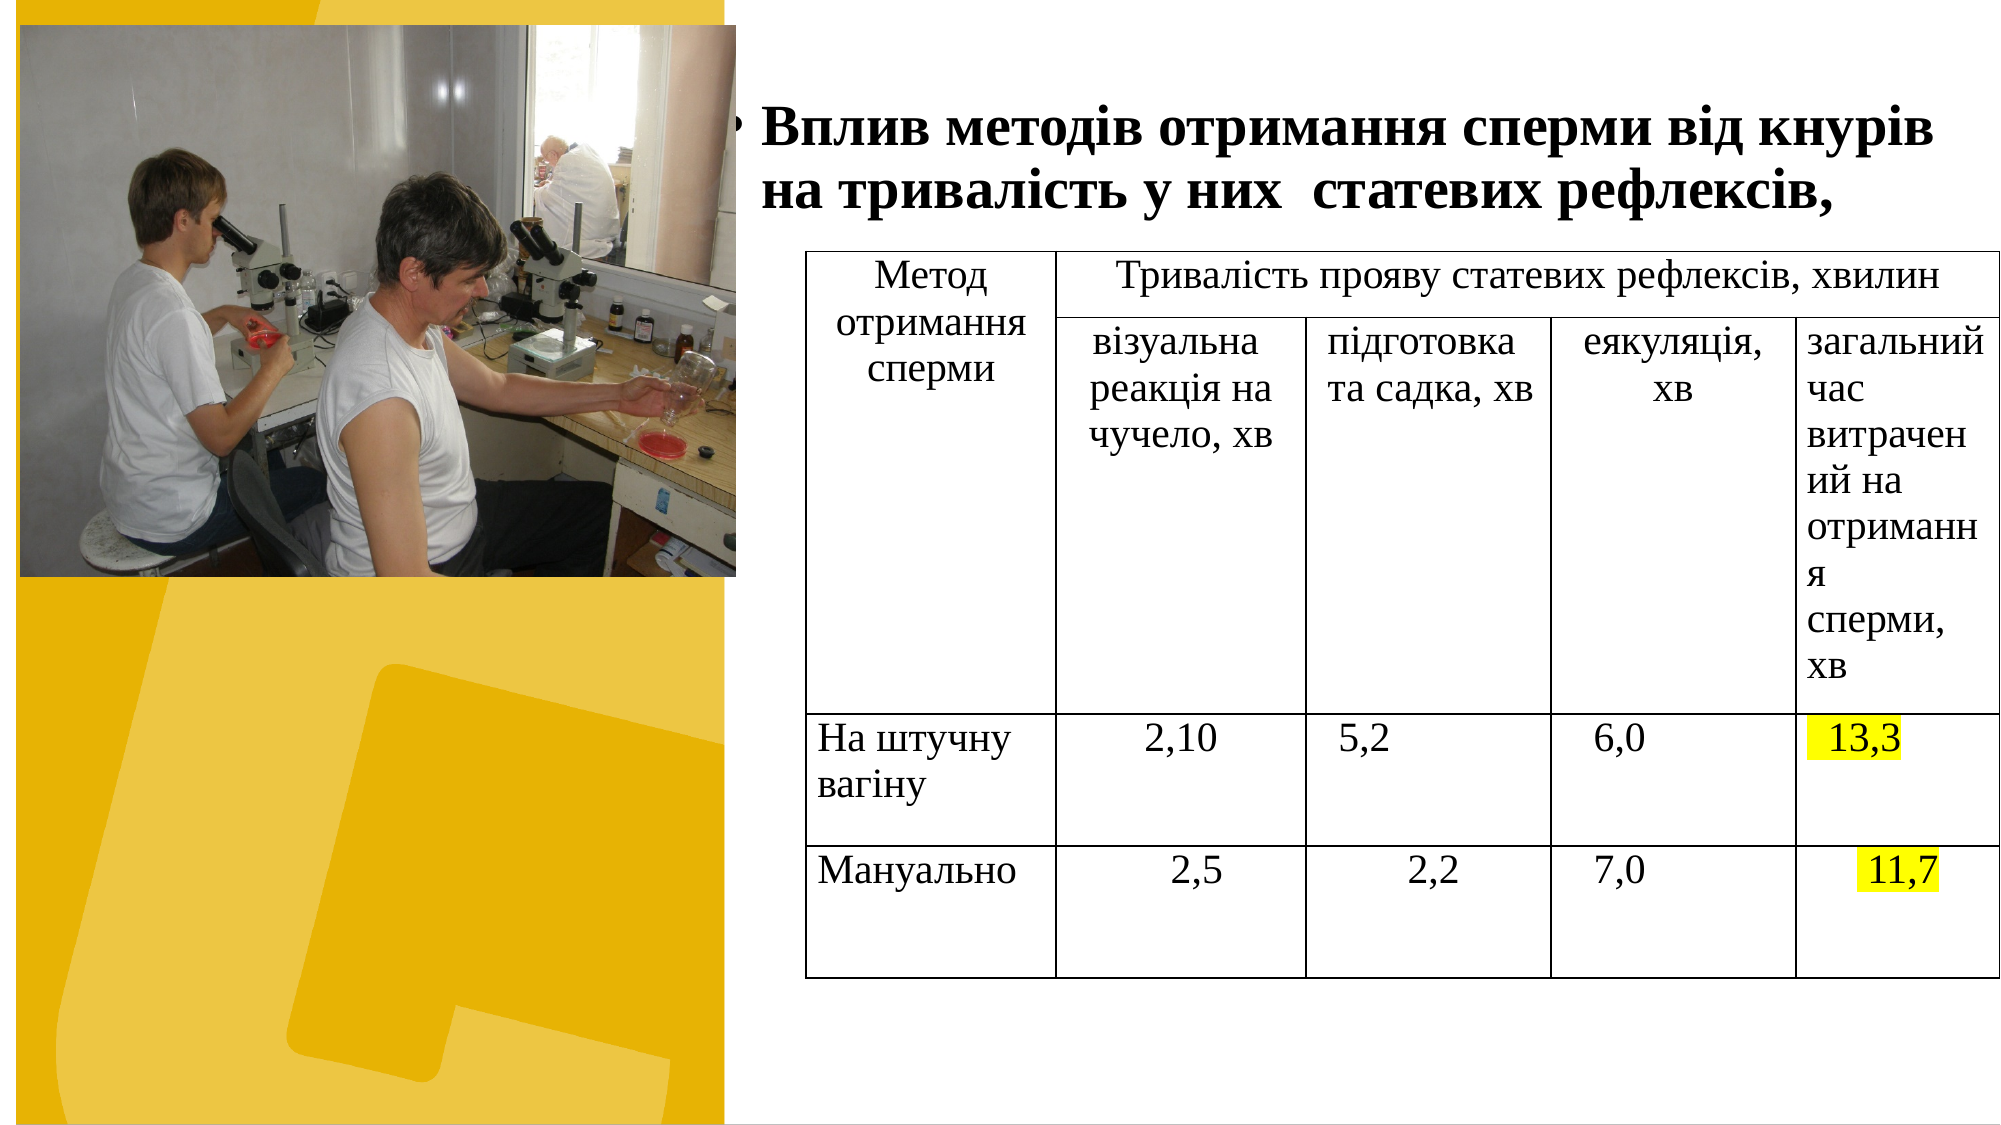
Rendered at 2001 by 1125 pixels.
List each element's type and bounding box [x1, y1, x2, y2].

list [16, 0, 2000, 1125]
picture [20, 25, 736, 577]
